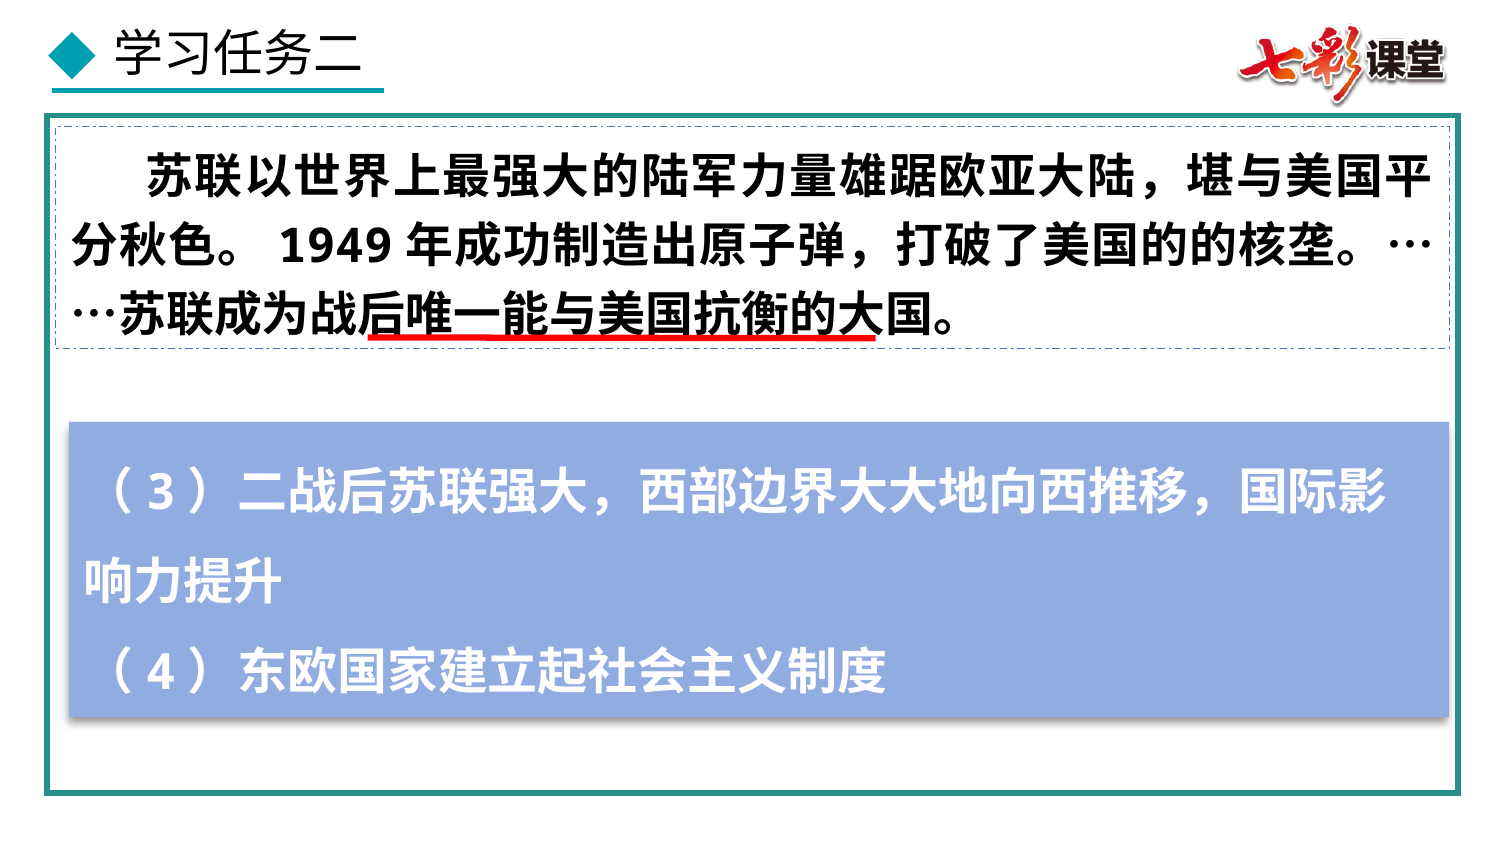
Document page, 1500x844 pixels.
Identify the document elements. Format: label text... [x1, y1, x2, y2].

text_box （3）二战后苏联强大，西部边界大大地向西推移，国际影响力提升 （4）东欧国家建立起社会主义制度 [69, 421, 1450, 718]
picture [1234, 20, 1451, 108]
text_box 苏联以世界上最强大的陆军力量雄踞欧亚大陆，堪与美国平分秋色。1949年成功制造出原子弹，打破了美国的的核垄。……苏联成为战后唯一能与美国抗衡的大国。 [55, 126, 1450, 349]
